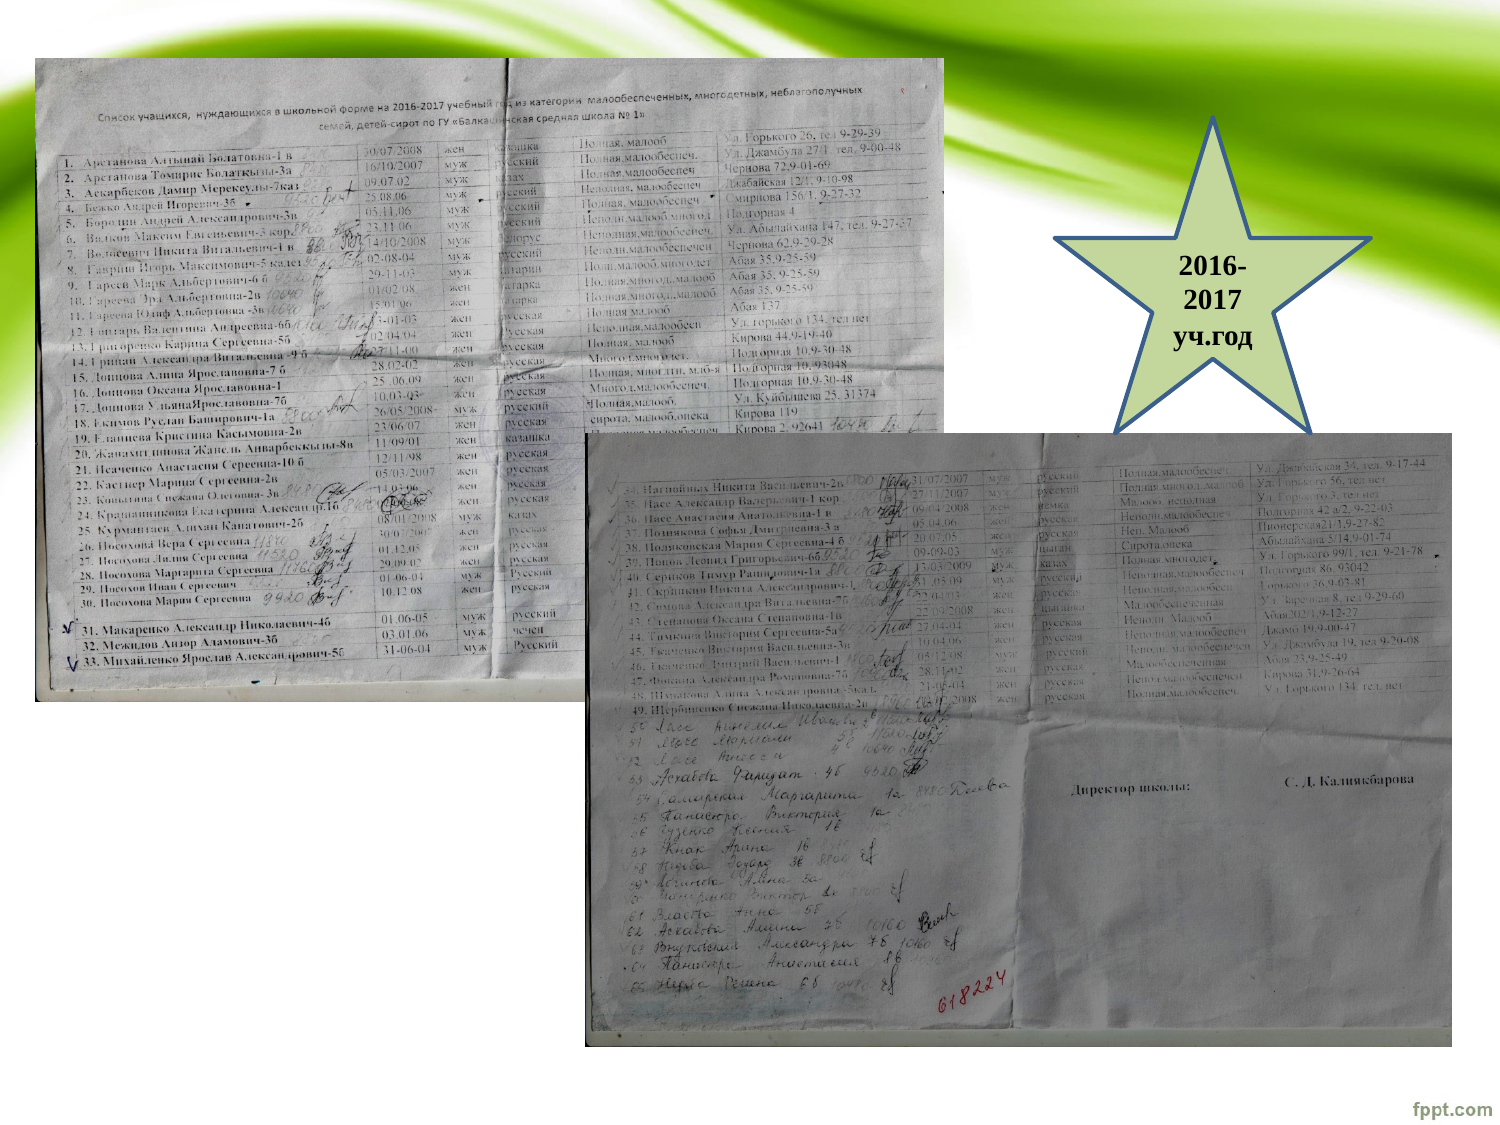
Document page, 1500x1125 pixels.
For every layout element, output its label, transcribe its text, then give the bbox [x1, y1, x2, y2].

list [34, 58, 945, 702]
text_box 2016-2017 уч.год [1052, 115, 1373, 431]
picture [0, 0, 1500, 1125]
